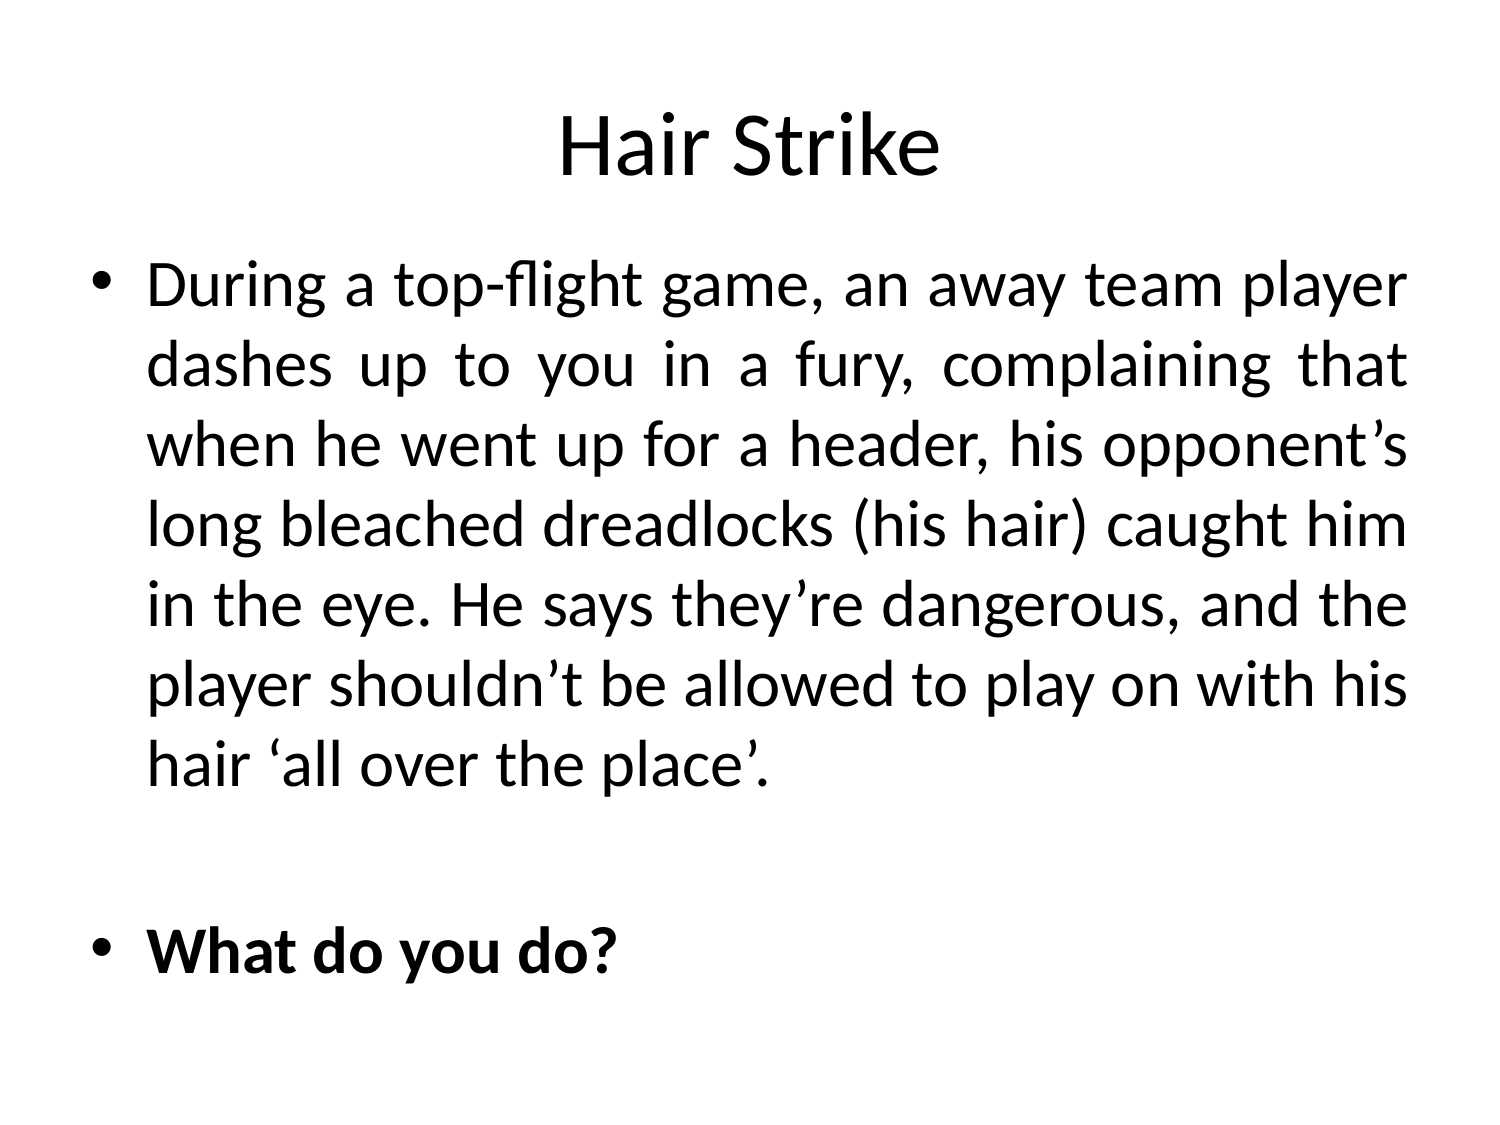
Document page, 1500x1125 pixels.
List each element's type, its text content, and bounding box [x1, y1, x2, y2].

title Hair Strike [75, 45, 1425, 231]
list During a top-flight game, an away team player dashes up to you in a fury, complaining that when he went up for a header, his opponent’s long bleached dreadlocks (his hair) caught him in the eye. He says they’re dangerous, and the player shouldn’t be allowed to play on with his hair ‘all over the place’. What do you do? [75, 231, 1425, 1005]
